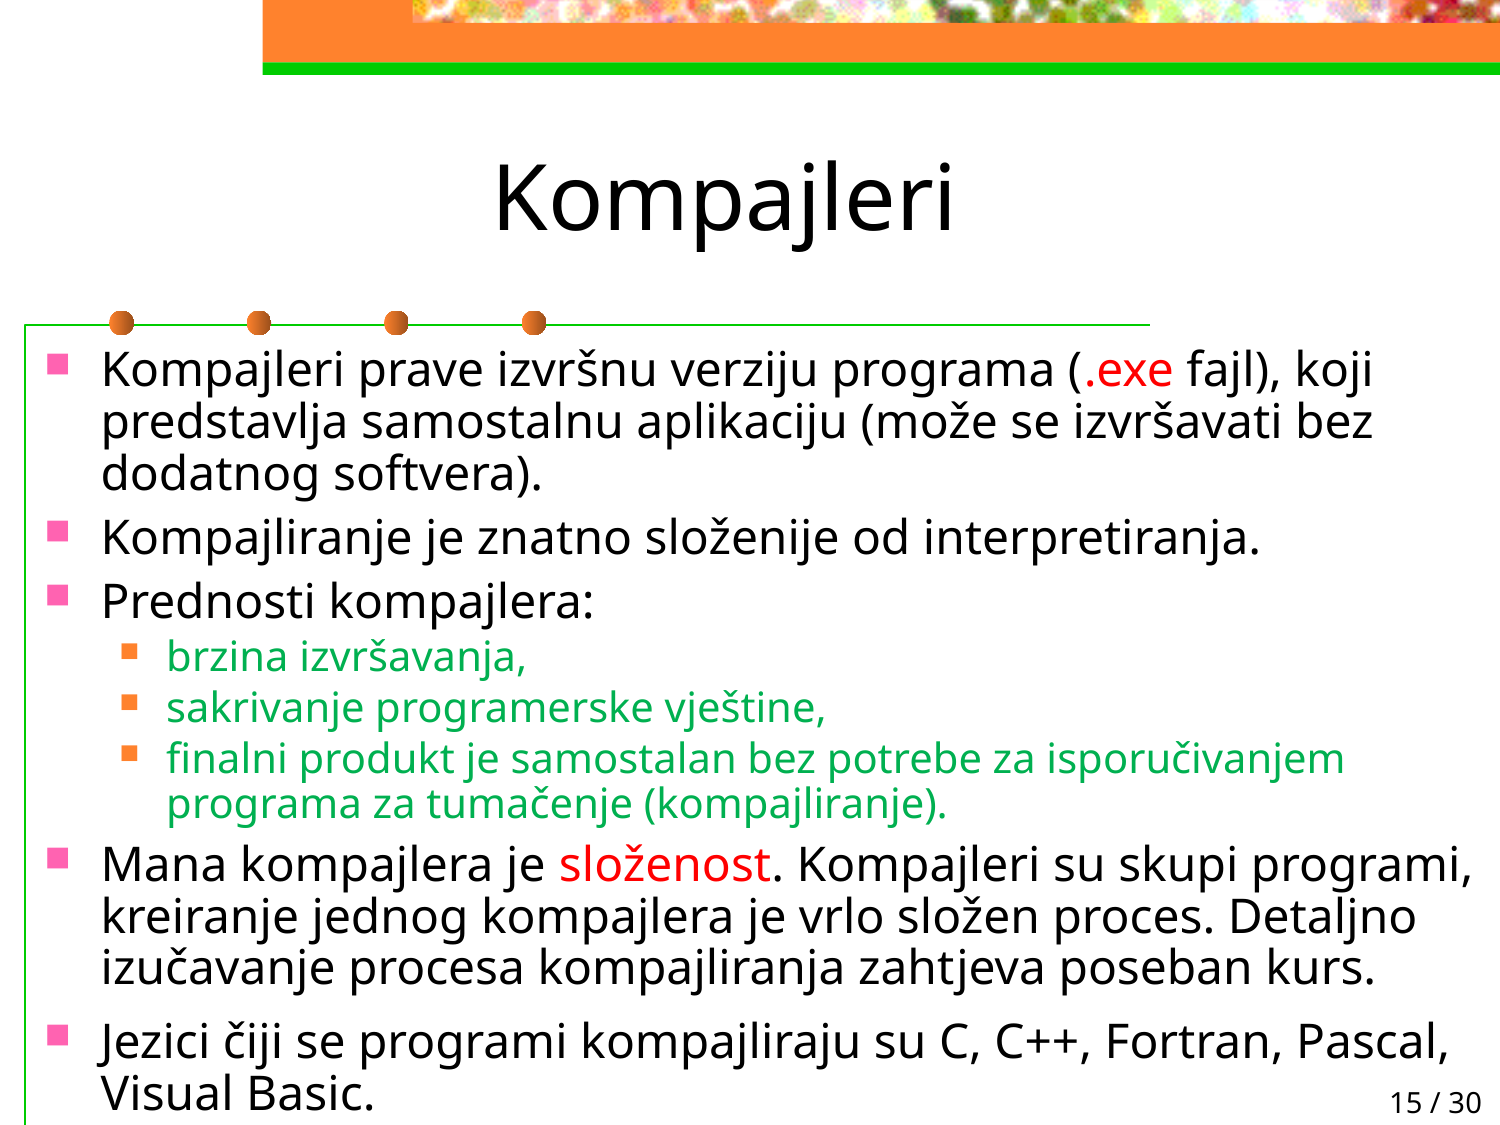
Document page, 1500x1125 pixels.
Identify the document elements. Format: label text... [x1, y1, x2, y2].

title Kompajleri [87, 99, 1363, 288]
picture [412, 0, 1500, 23]
list Kompajleri prave izvršnu verziju programa (.exe fajl), koji predstavlja samostalnu aplikaciju (može se izvršavati bez dodatnog softvera). Kompajliranje je znatno složenije od interpretiranja. Prednosti kompajlera: brzina izvršavanja, sakrivanje programerske vještine, finalni produkt je samostalan bez potrebe za isporučivanjem programa za tumačenje (kompajliranje). Mana kompajlera je složenost. Kompajleri su skupi programi, kreiranje jednog kompajlera je vrlo složen proces. Detaljno izučavanje procesa kompajliranja zahtjeva poseban kurs. Jezici čiji se programi kompajliraju su C, C++, Fortran, Pascal, Visual Basic. [29, 338, 1491, 1106]
text_box 15 / 30 [1364, 1079, 1498, 1125]
